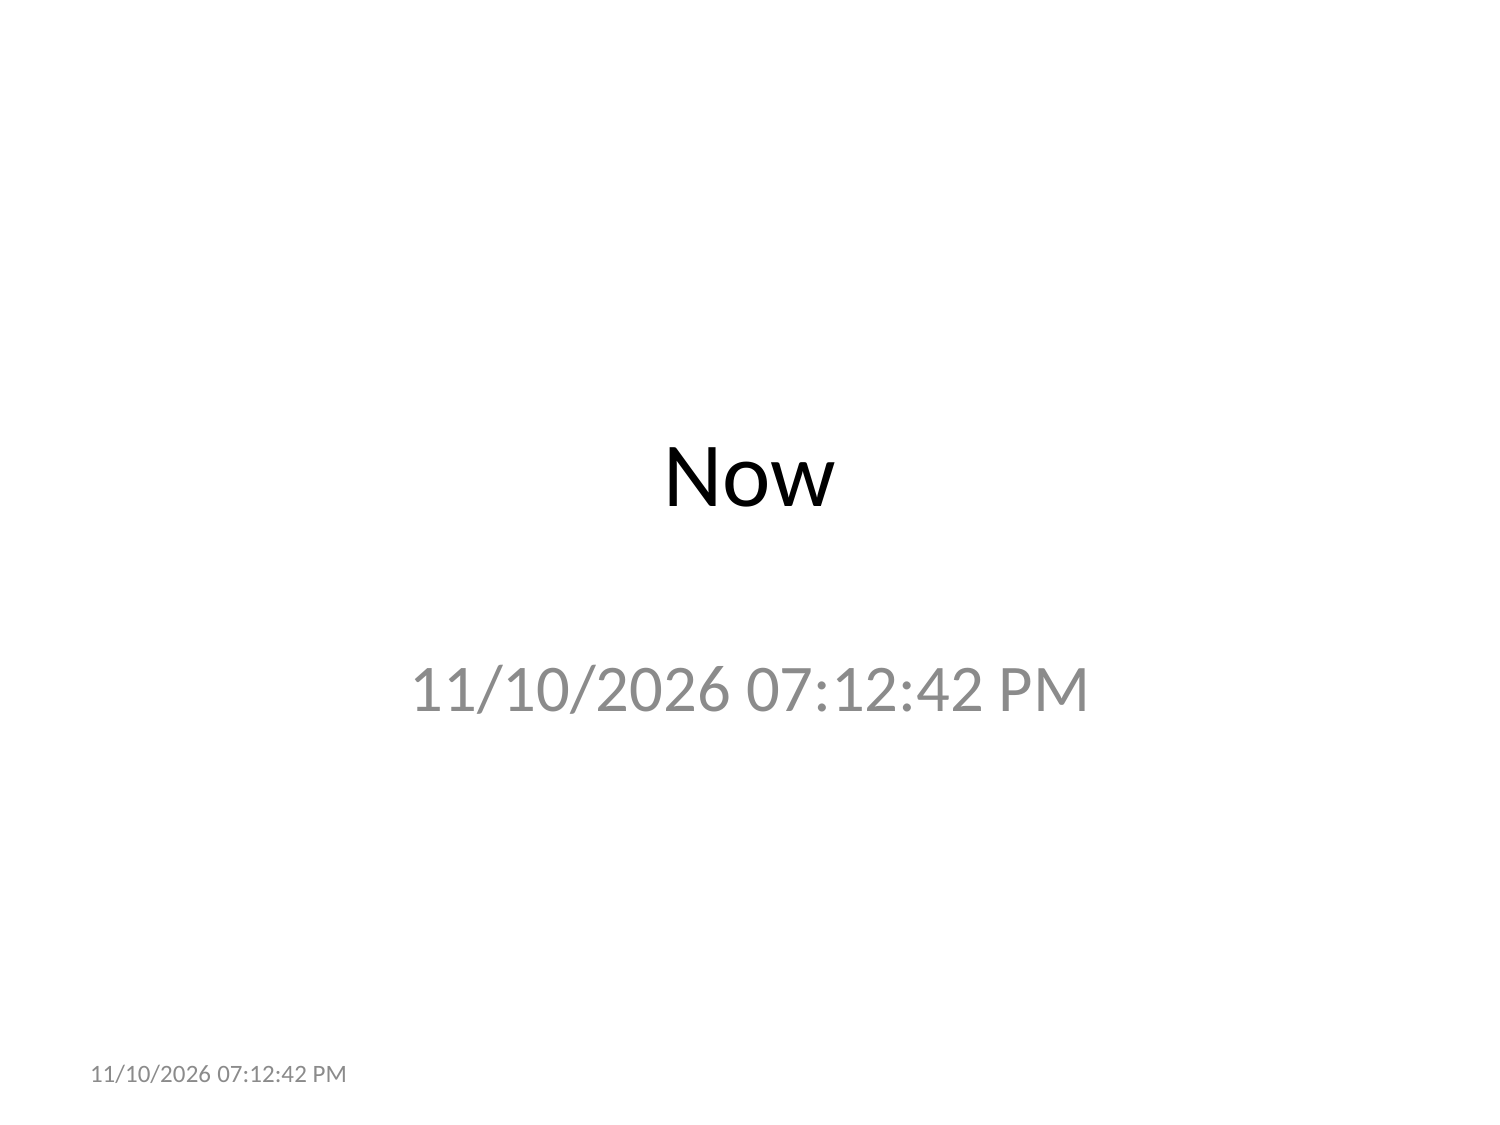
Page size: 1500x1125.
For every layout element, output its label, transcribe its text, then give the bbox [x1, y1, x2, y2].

subtitle 2011-12-19 10:20:04 AM [225, 637, 1275, 925]
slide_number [75, 1042, 425, 1103]
title Now [112, 349, 1388, 591]
